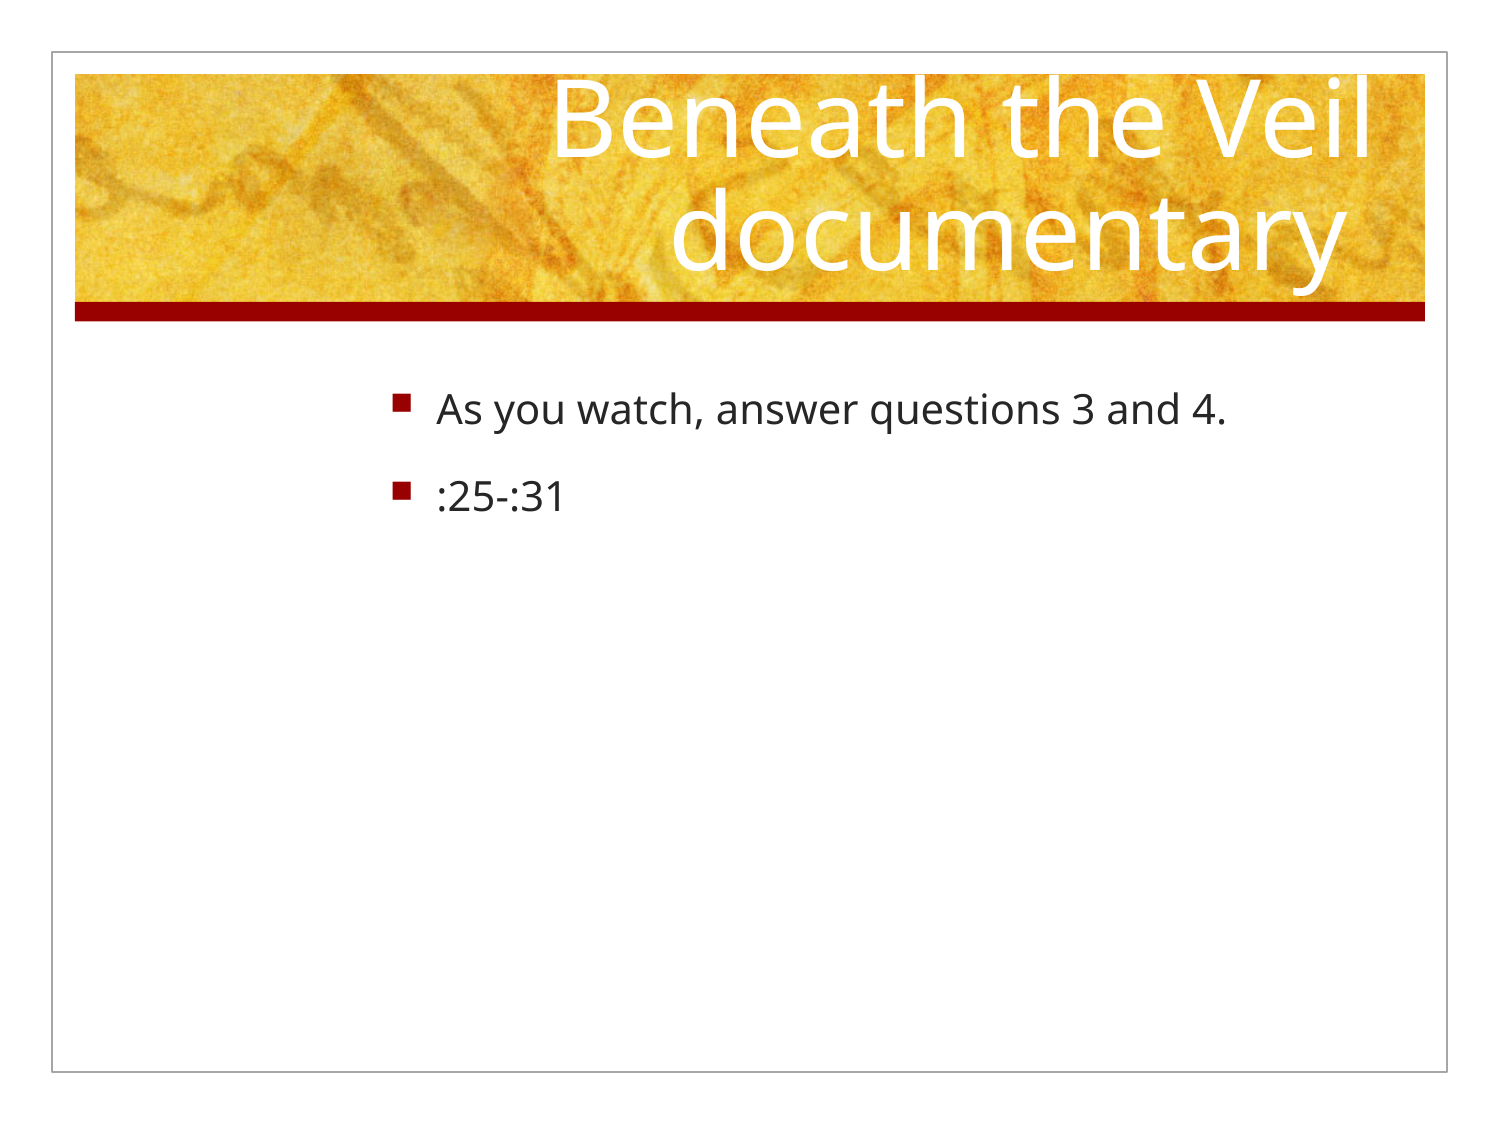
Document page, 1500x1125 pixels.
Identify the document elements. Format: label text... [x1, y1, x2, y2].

list As you watch, answer questions 3 and 4. :25-:31 [375, 375, 1392, 1005]
title Beneath the Veil documentary [108, 74, 1392, 292]
picture [75, 74, 1425, 301]
